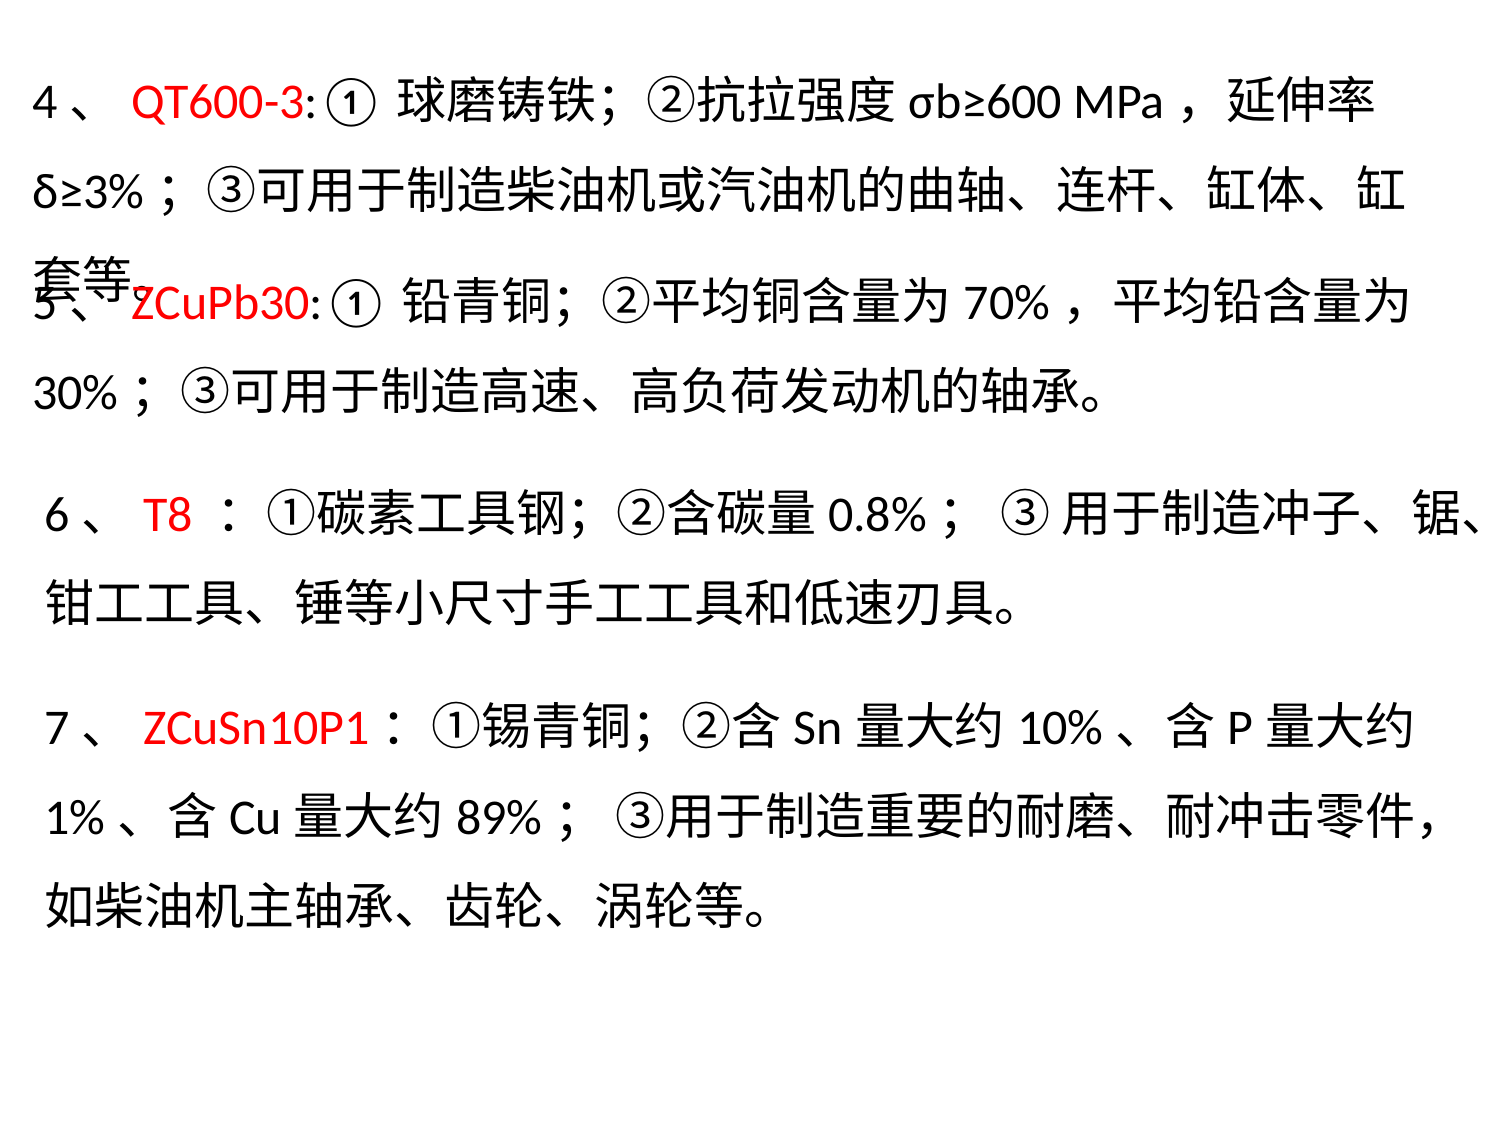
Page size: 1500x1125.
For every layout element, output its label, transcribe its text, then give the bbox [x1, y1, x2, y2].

text_box 7、ZCuSn10P1：①锡青铜；②含Sn量大约10%、含P量大约1%、含Cu量大约89%； ③用于制造重要的耐磨、耐冲击零件，如柴油机主轴承、齿轮、涡轮等。 [29, 656, 1483, 987]
text_box 6、T8 ：①碳素工具钢；②含碳量0.8%； ③ 用于制造冲子、锯、钳工工具、锤等小尺寸手工工具和低速刃具。 [29, 444, 1483, 656]
text_box 5、ZCuPb30:①铅青铜；②平均铜含量为70%，平均铅含量为30%；③可用于制造高速、高负荷发动机的轴承。 [17, 231, 1471, 427]
text_box 4、QT600-3:①球磨铸铁；②抗拉强度σb≥600 MPa，延伸率δ≥3%；③可用于制造柴油机或汽油机的曲轴、连杆、缸体、缸套等。 [17, 30, 1459, 231]
